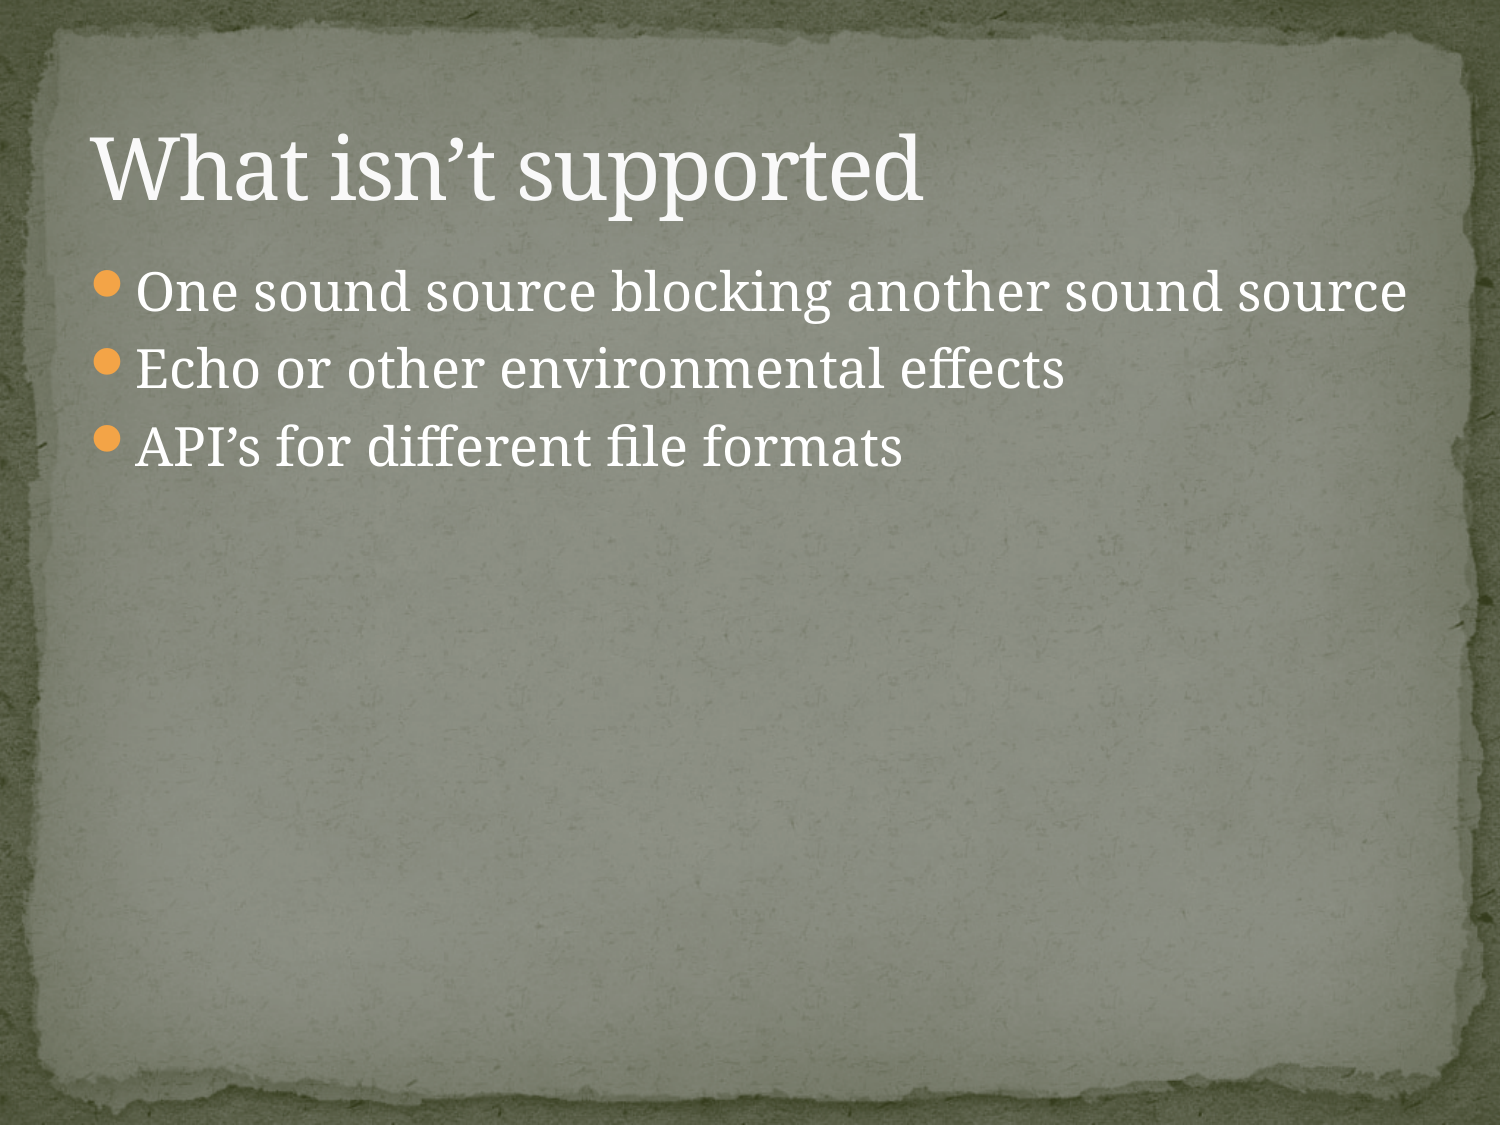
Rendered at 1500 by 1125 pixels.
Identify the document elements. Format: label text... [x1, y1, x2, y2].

title What isn’t supported [74, 24, 1425, 225]
list One sound source blocking another sound source Echo or other environmental effects API’s for different file formats [75, 249, 1425, 1000]
